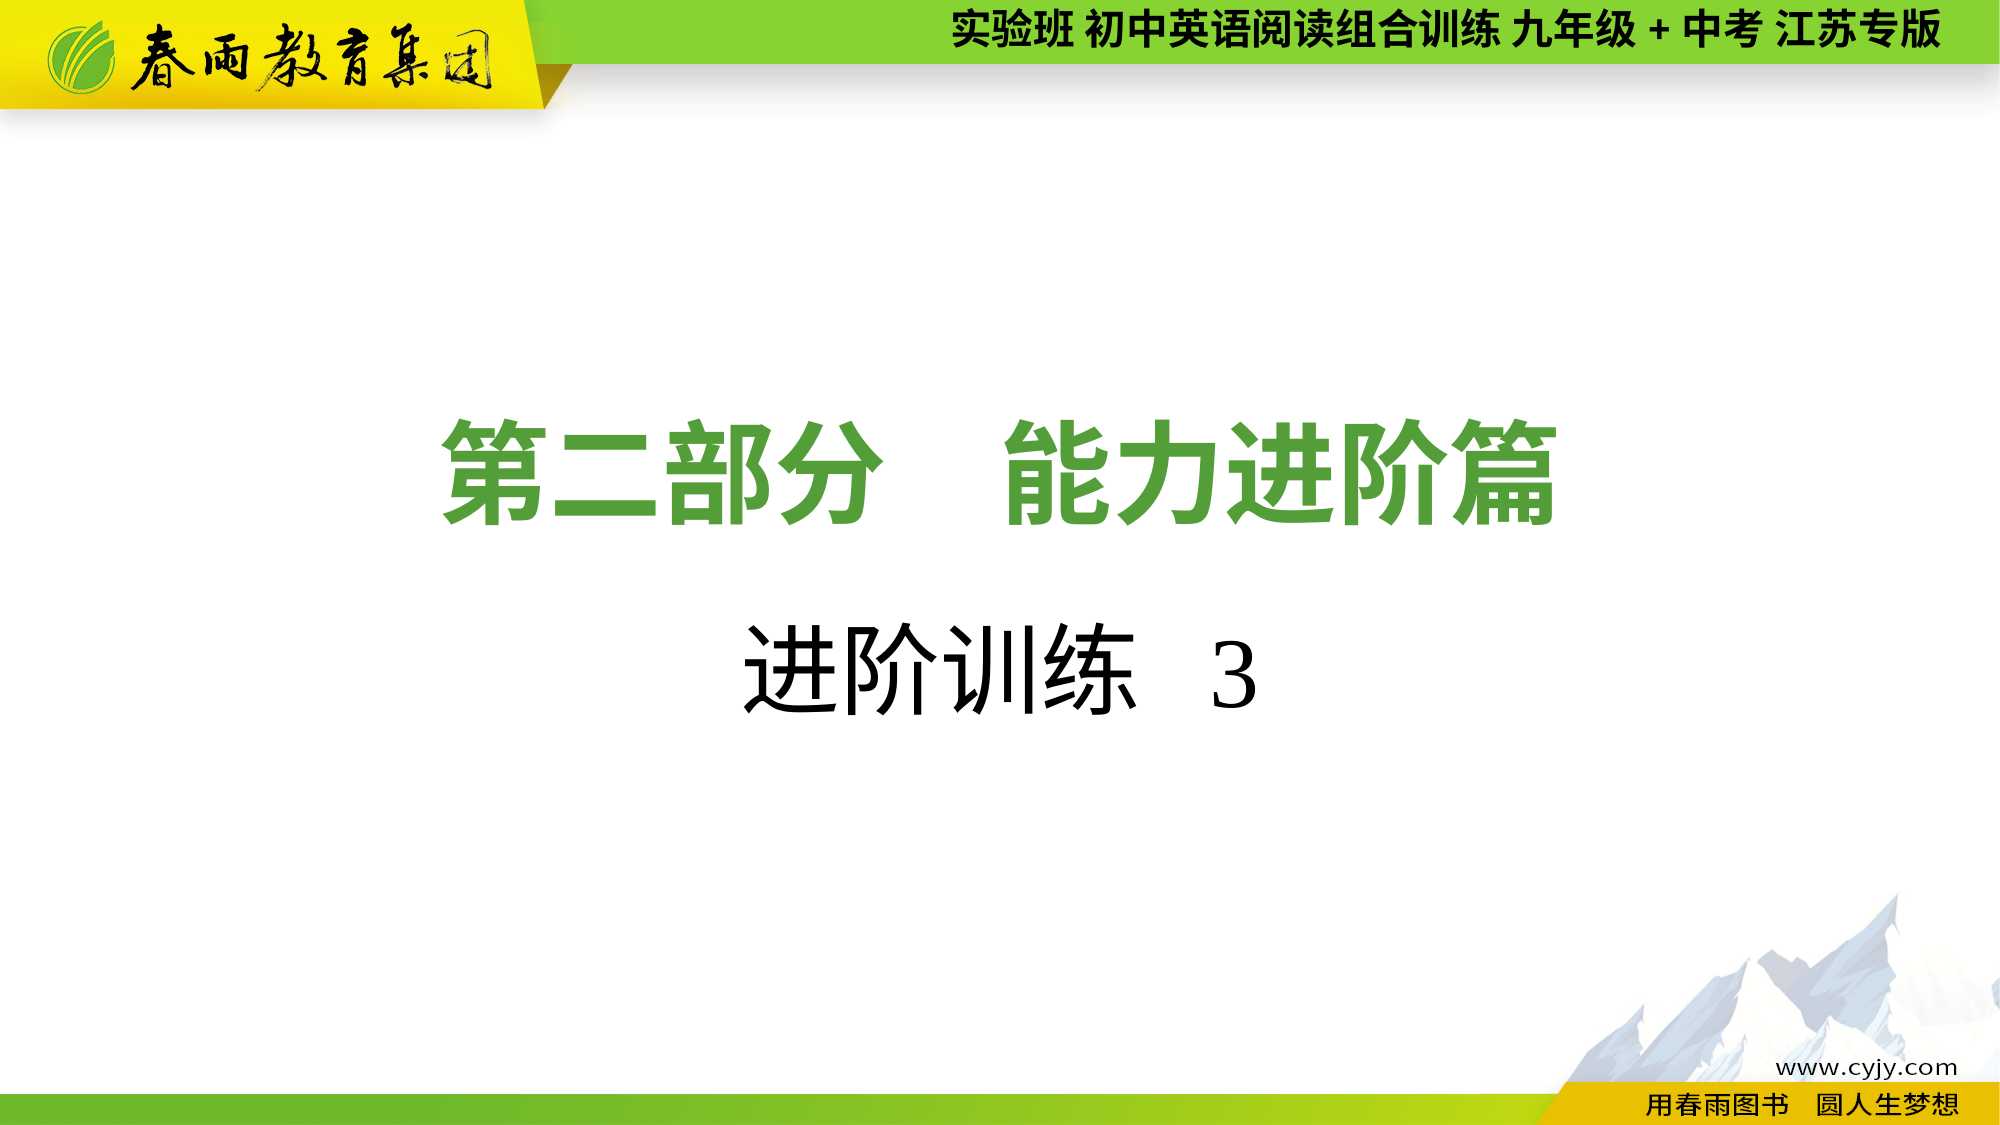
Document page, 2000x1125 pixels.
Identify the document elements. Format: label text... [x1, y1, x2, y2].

text_box 进阶训练 3 [54, 540, 1946, 736]
text_box 第二部分 能力进阶篇 [54, 327, 1946, 540]
picture [0, 0, 2000, 1125]
